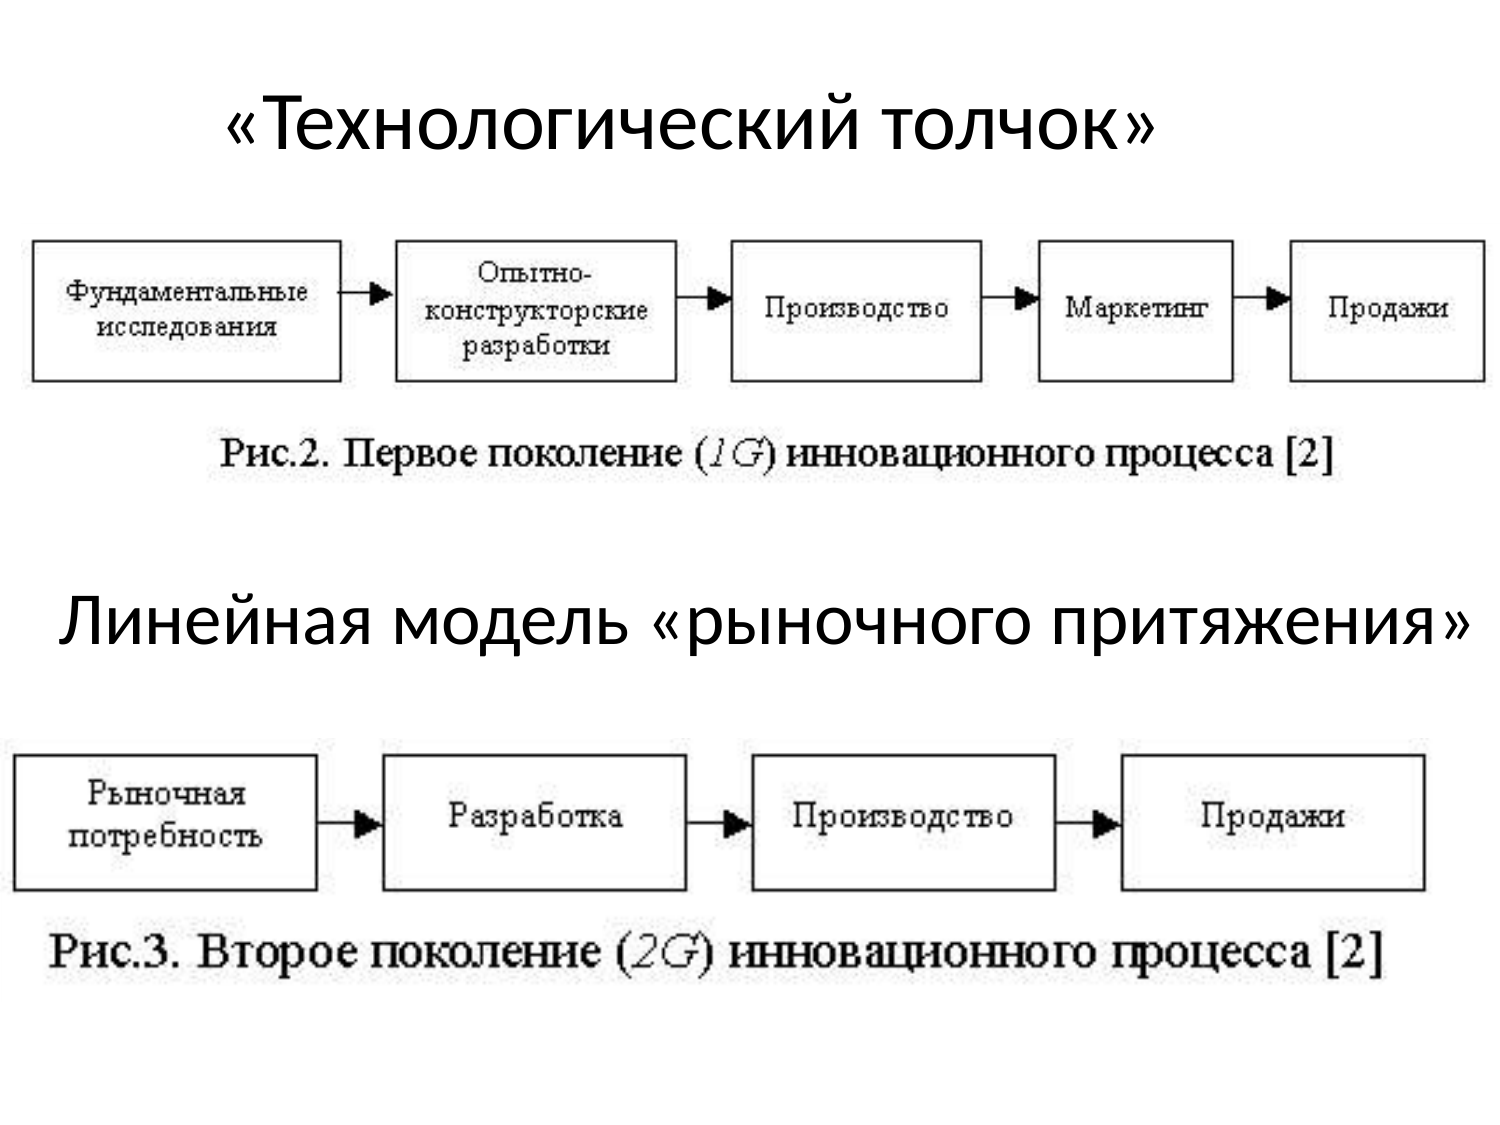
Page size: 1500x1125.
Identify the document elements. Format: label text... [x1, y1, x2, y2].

picture [21, 222, 1500, 489]
picture [0, 737, 1450, 1002]
text_box Линейная модель «рыночного притяжения» [43, 562, 1492, 668]
text_box «Технологический толчок» [204, 58, 1178, 174]
